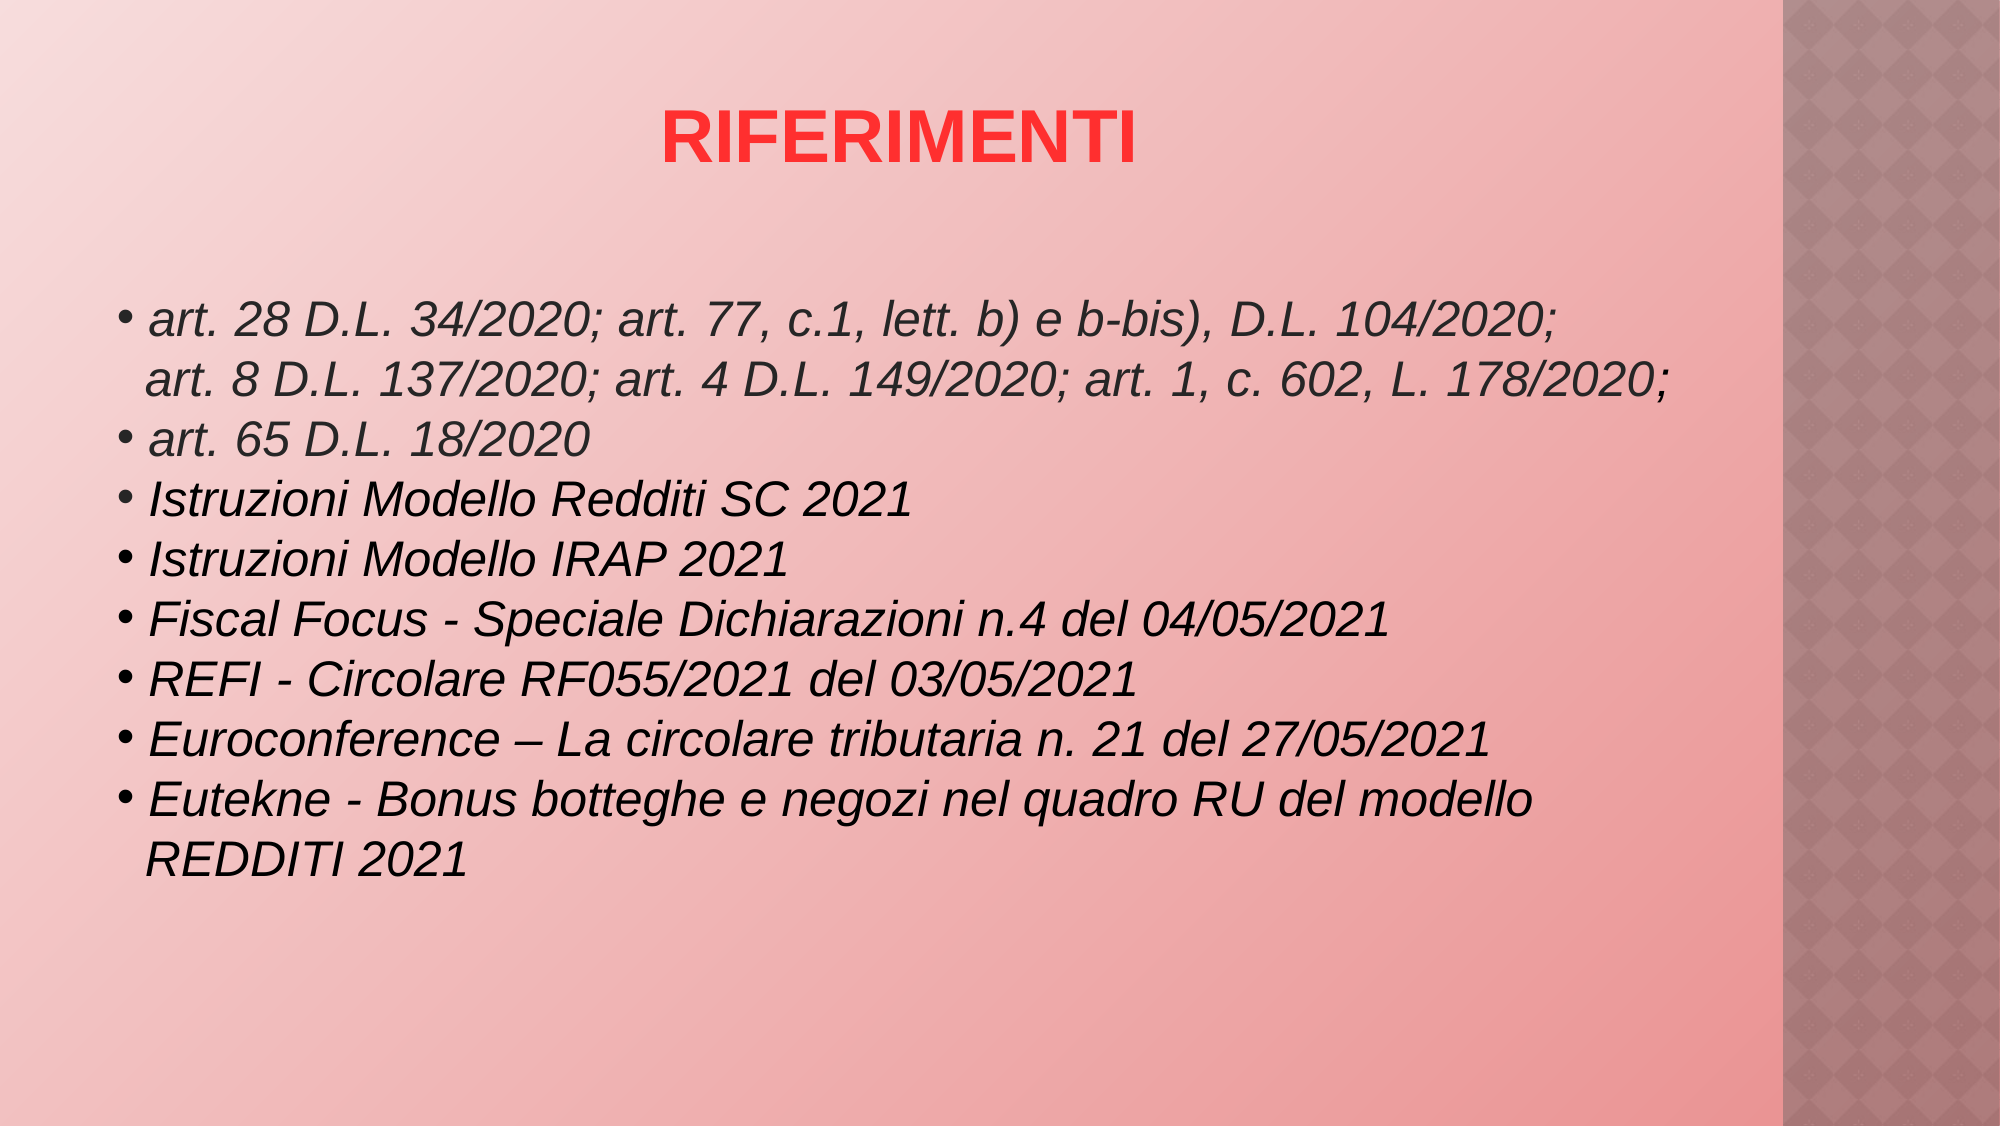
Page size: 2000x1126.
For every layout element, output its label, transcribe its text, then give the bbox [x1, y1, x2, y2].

text_box RIFERIMENTI [54, 78, 1744, 187]
text_box art. 28 D.L. 34/2020; art. 77, c.1, lett. b) e b-bis), D.L. 104/2020; art. 8 D.L. 137/2020; art. 4 D.L. 149/2020; art. 1, c. 602, L. 178/2020; art. 65 D.L. 18/2020 Istruzioni Modello Redditi SC 2021 Istruzioni Modello IRAP 2021 Fiscal Focus - Speciale Dichiarazioni n.4 del 04/05/2021 REFI - Circolare RF055/2021 del 03/05/2021 Euroconference – La circolare tributaria n. 21 del 27/05/2021 Eutekne - Bonus botteghe e negozi nel quadro RU del modello REDDITI 2021 [102, 279, 1685, 954]
